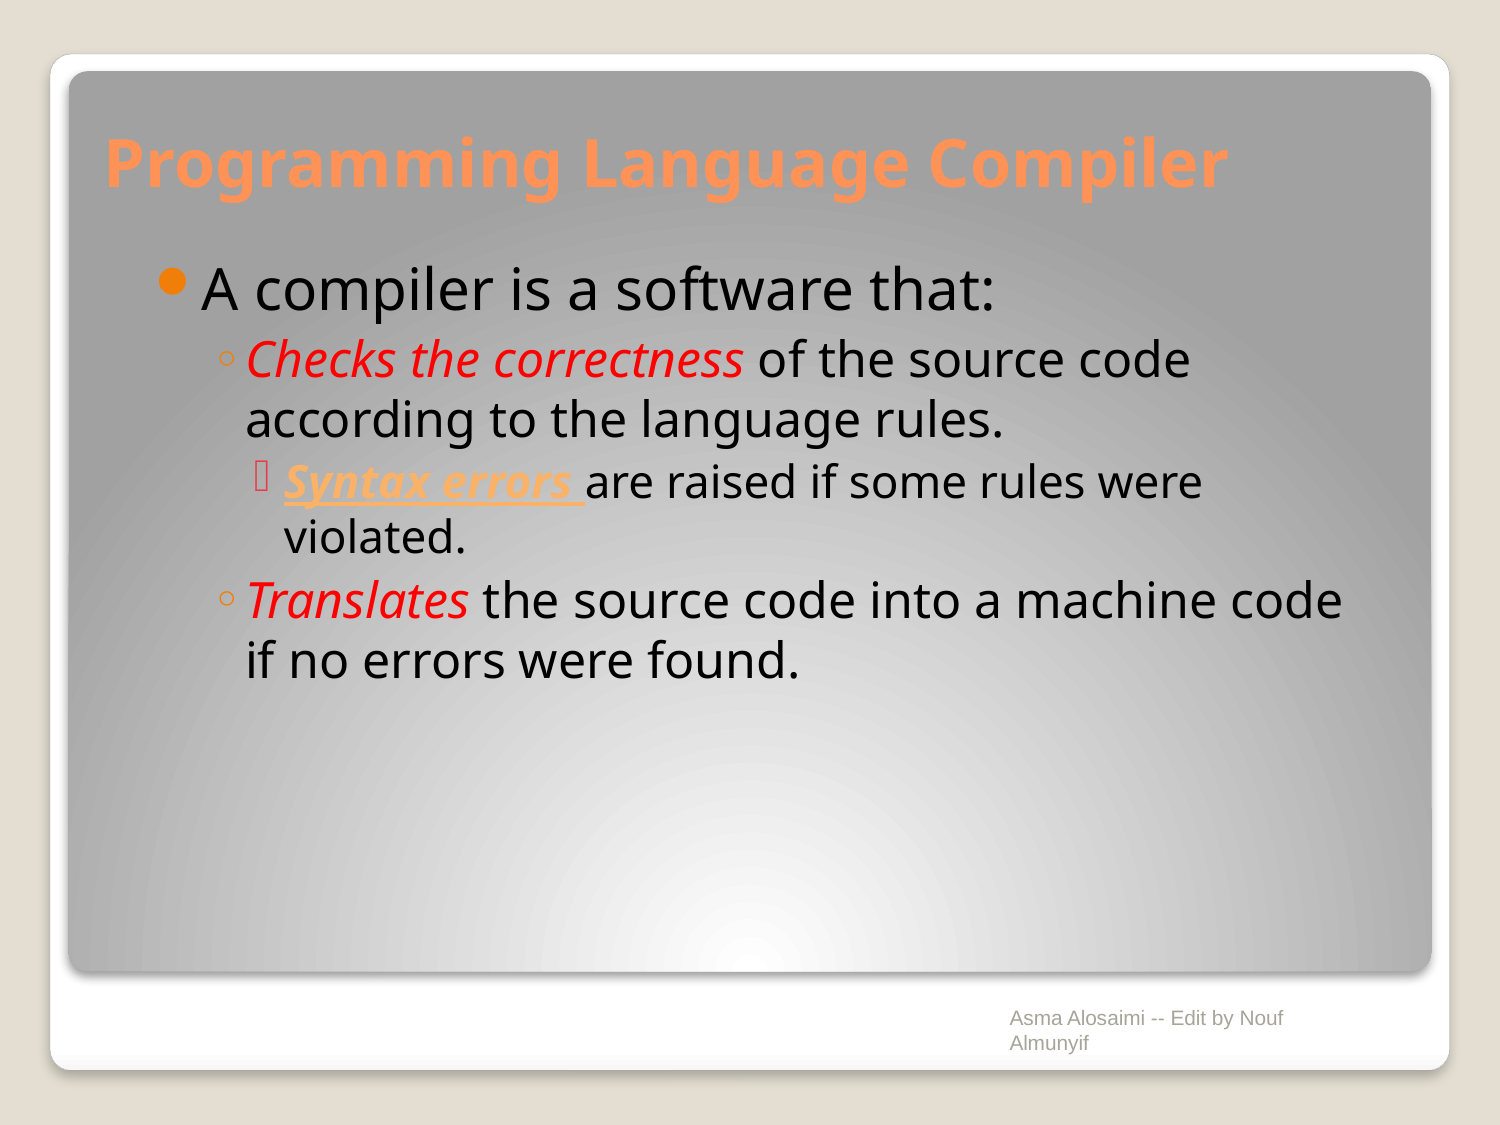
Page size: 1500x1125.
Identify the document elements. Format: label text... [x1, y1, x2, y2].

footer Asma Alosaimi -- Edit by Nouf Almunyif [994, 1002, 1370, 1063]
title Programming Language Compiler [88, 58, 1500, 208]
list A compiler is a software that: Checks the correctness of the source code according to the language rules. Syntax errors are raised if some rules were violated. Translates the source code into a machine code if no errors were found. [125, 237, 1388, 838]
